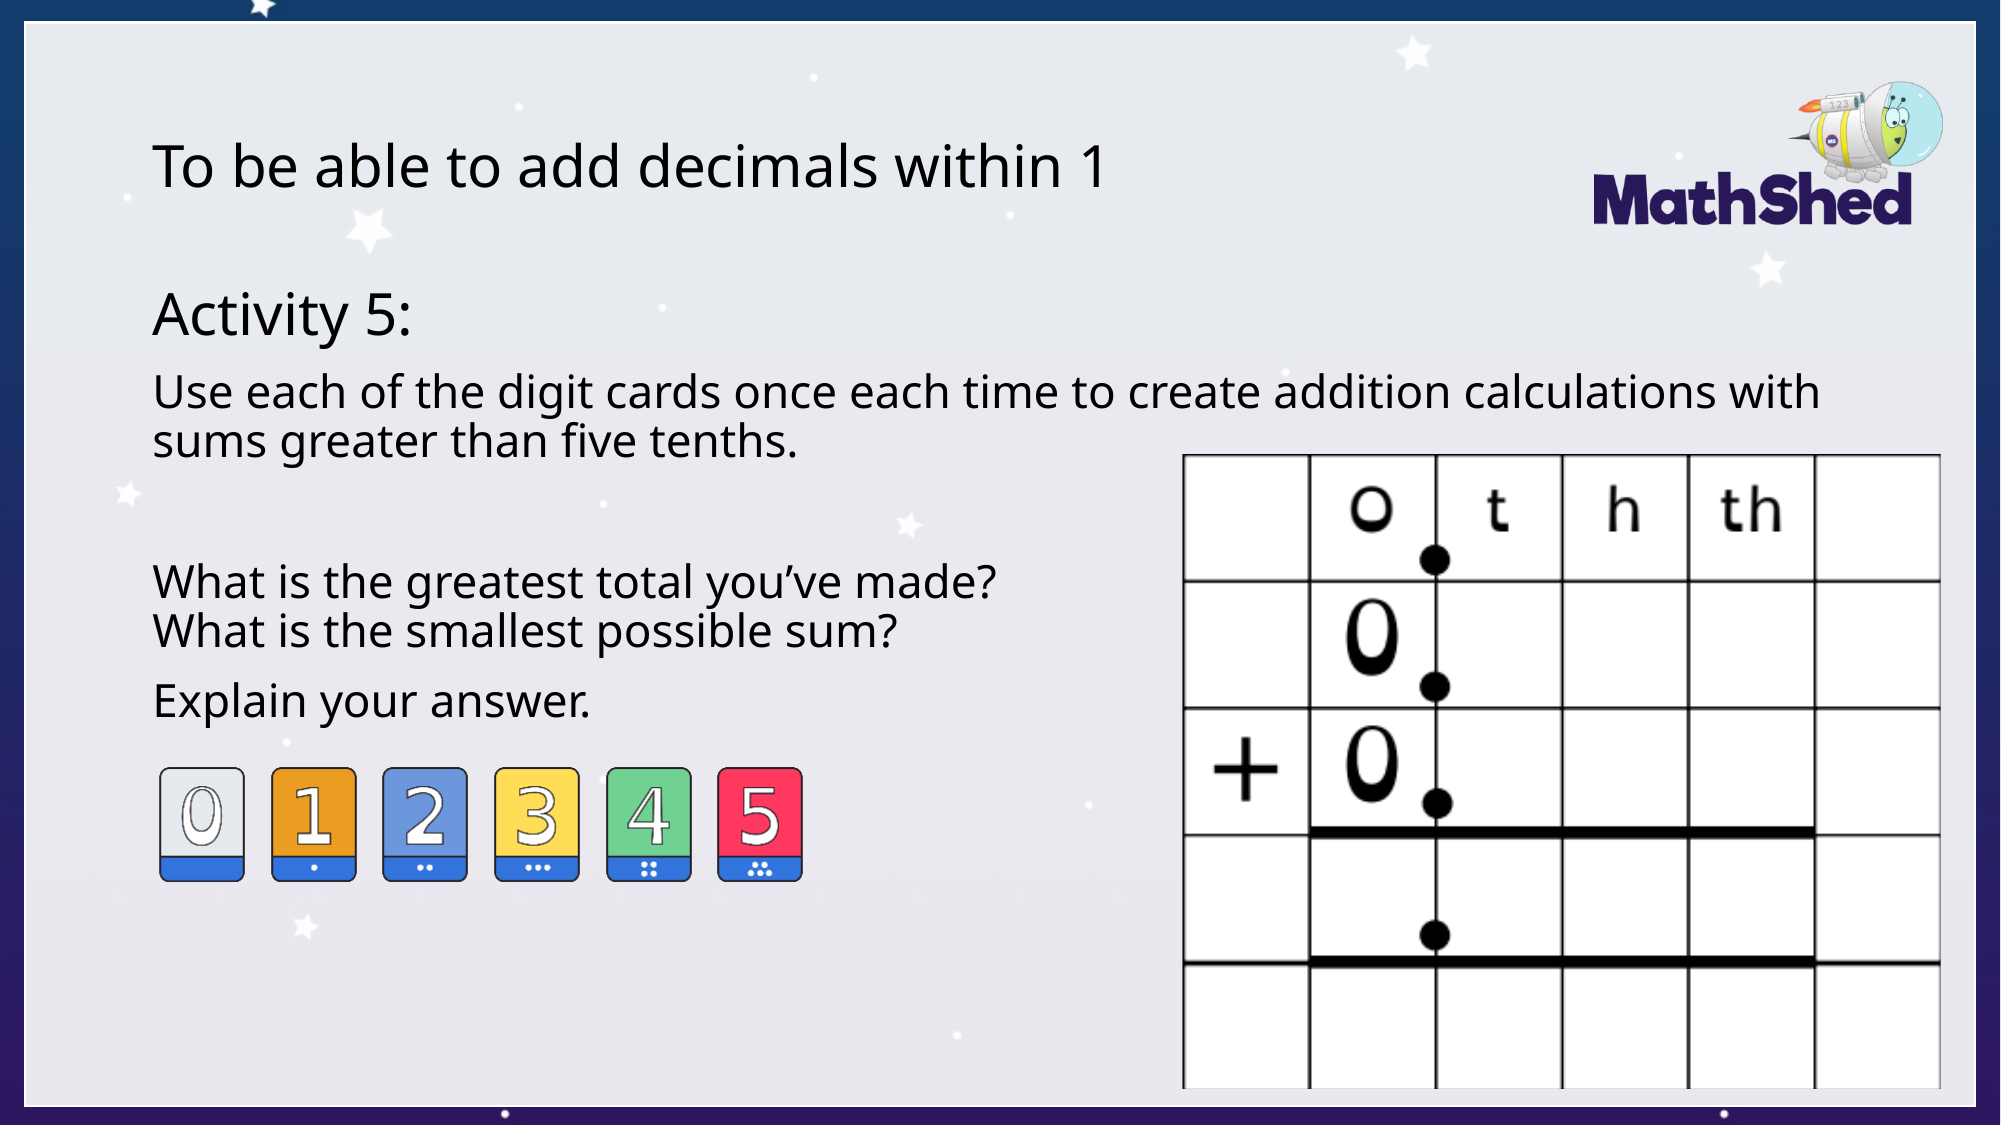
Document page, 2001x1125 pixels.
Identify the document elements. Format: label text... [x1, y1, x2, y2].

picture [0, 0, 2001, 1125]
title To be able to add decimals within 1 [137, 59, 1578, 277]
list Activity 5: Use each of the digit cards once each time to create addition calculations with sums greater than five tenths. What is the greatest total you’ve made? What is the smallest possible sum? Explain your answer. [137, 277, 1894, 992]
